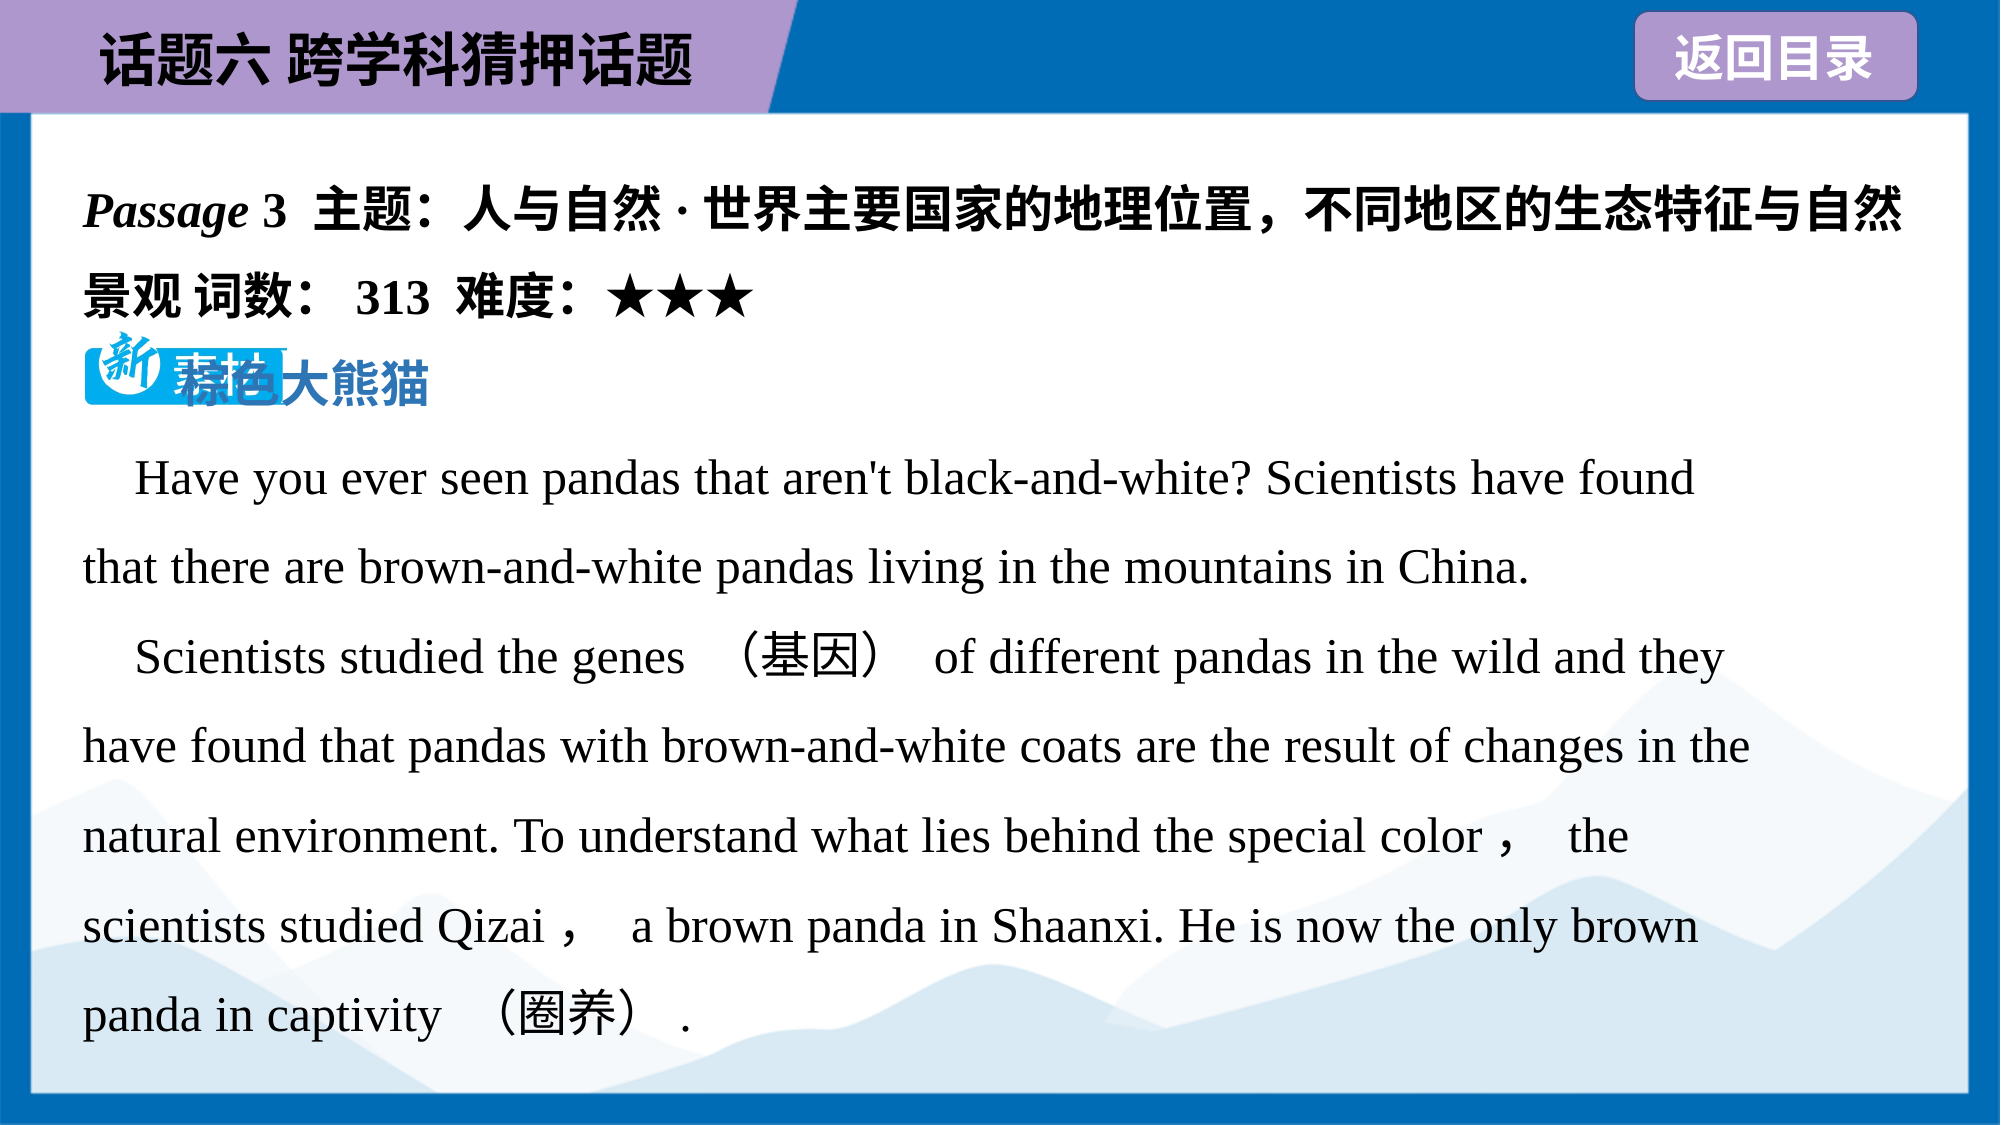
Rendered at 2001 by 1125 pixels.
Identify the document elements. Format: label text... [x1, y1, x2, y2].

text_box 棕色大熊猫 [82, 325, 1917, 404]
text_box Have you ever seen pandas that aren't black-and-white? Scientists have found that there are brown-and-white pandas living in the mountains in China. Scientists studied the genes （基因） of different pandas in the wild and they have found that pandas with brown-and-white coats are the result of changes in the natural environment. To understand what lies behind the special color， the scientists studied Qizai， a brown panda in Shaanxi. He is now the only brown panda in captivity （圈养）. [82, 414, 1917, 1042]
text_box Passage 3 主题：人与自然·世界主要国家的地理位置，不同地区的生态特征与自然 景观 词数：313 难度：★★★ [82, 147, 1917, 315]
picture [0, 0, 2000, 1125]
